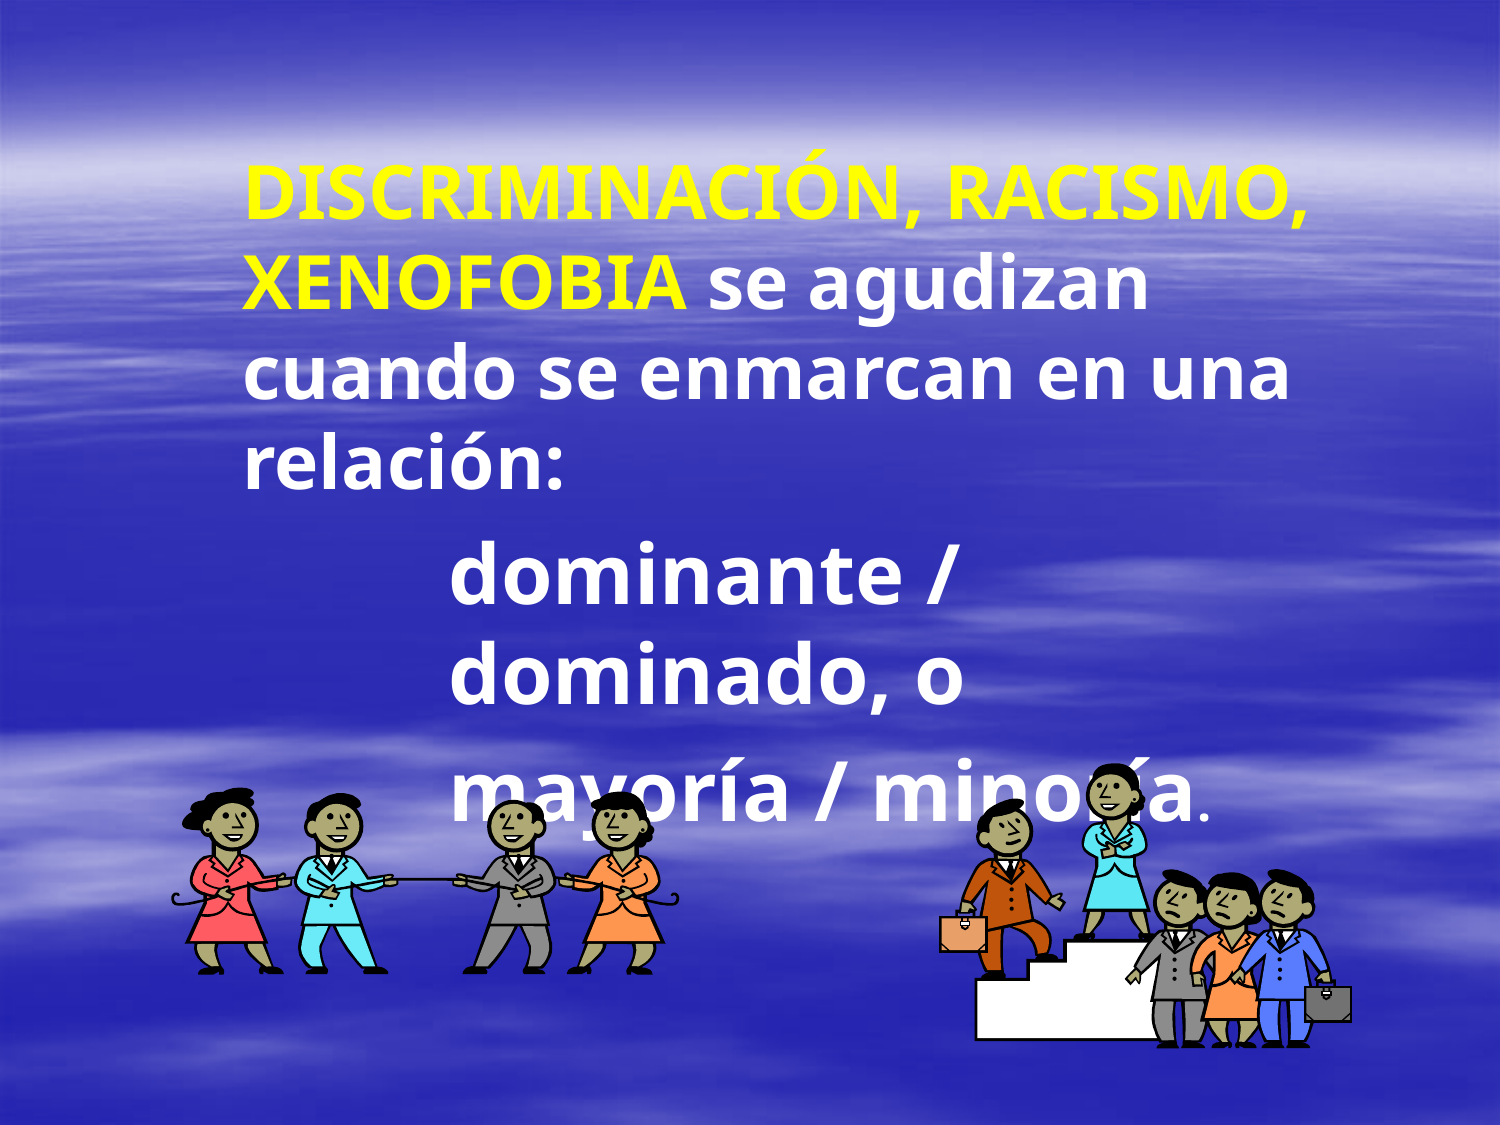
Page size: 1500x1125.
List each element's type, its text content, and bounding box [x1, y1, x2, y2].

picture [938, 763, 1353, 1049]
list DISCRIMINACIÓN, RACISMO, XENOFOBIA se agudizan cuando se enmarcan en una relación: dominante / dominado, o mayoría / minoría. [170, 136, 1402, 669]
picture [170, 786, 680, 975]
